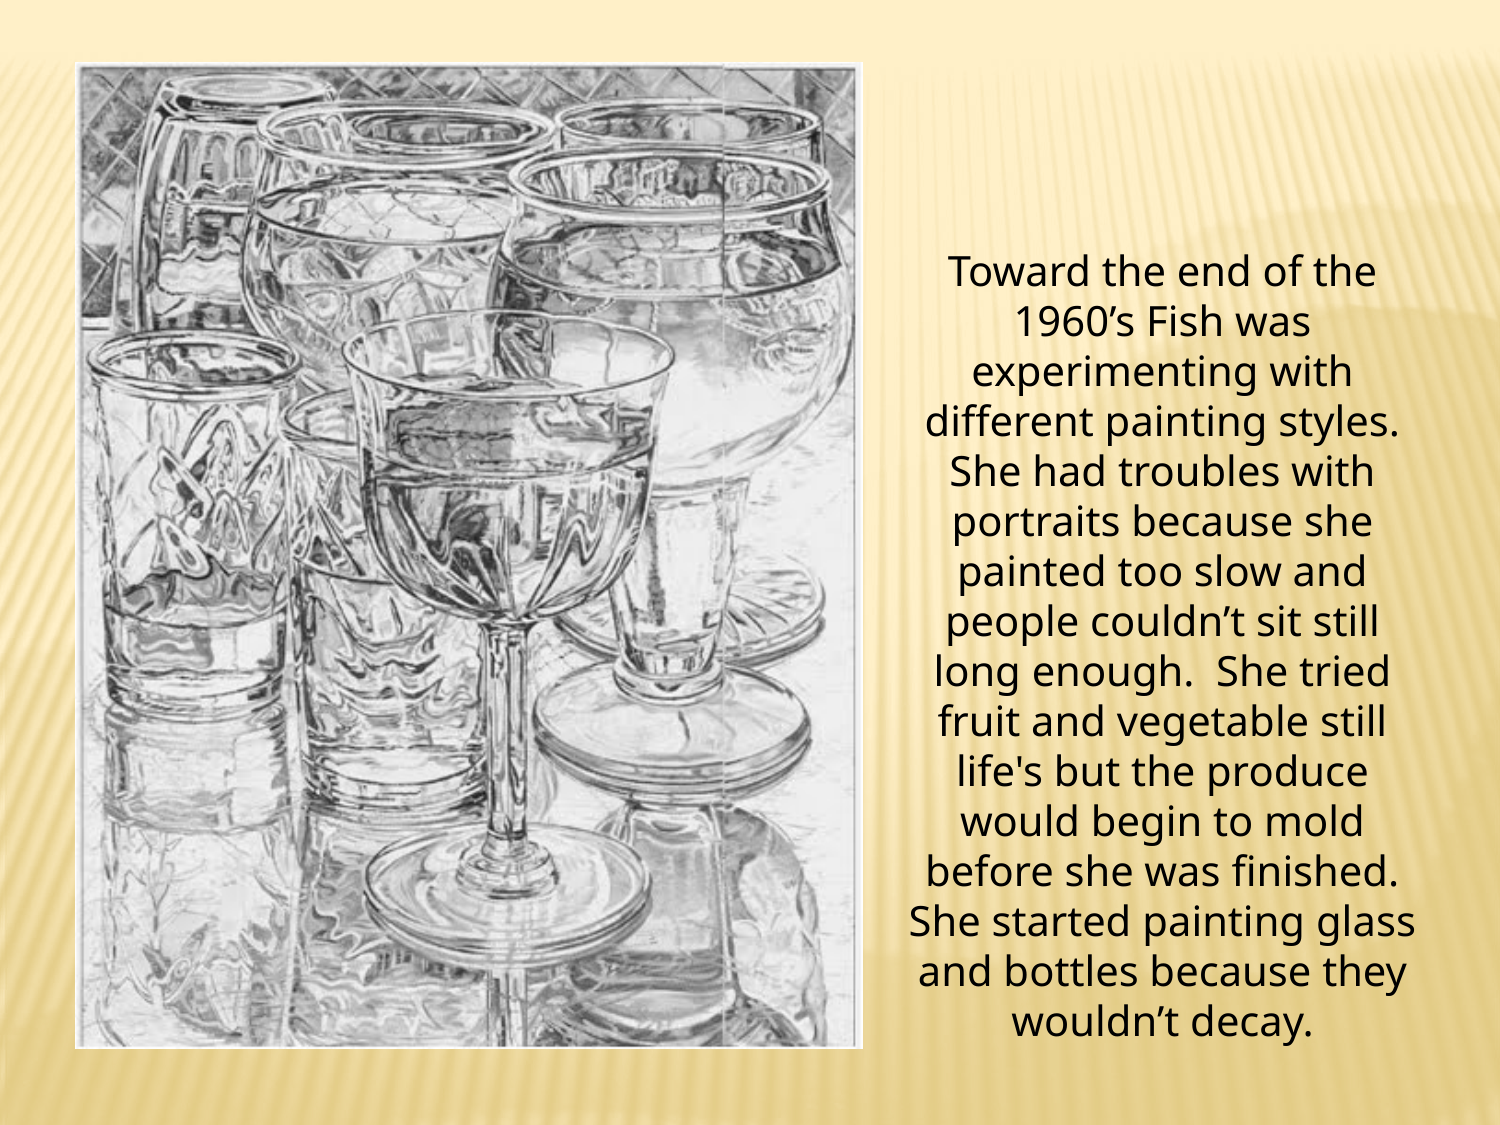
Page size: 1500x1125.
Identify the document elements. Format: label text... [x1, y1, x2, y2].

picture [74, 62, 863, 1049]
text_box Toward the end of the 1960’s Fish was experimenting with different painting styles. She had troubles with portraits because she painted too slow and people couldn’t sit still long enough. She tried fruit and vegetable still life's but the produce would begin to mold before she was finished. She started painting glass and bottles because they wouldn’t decay. [887, 237, 1438, 1053]
